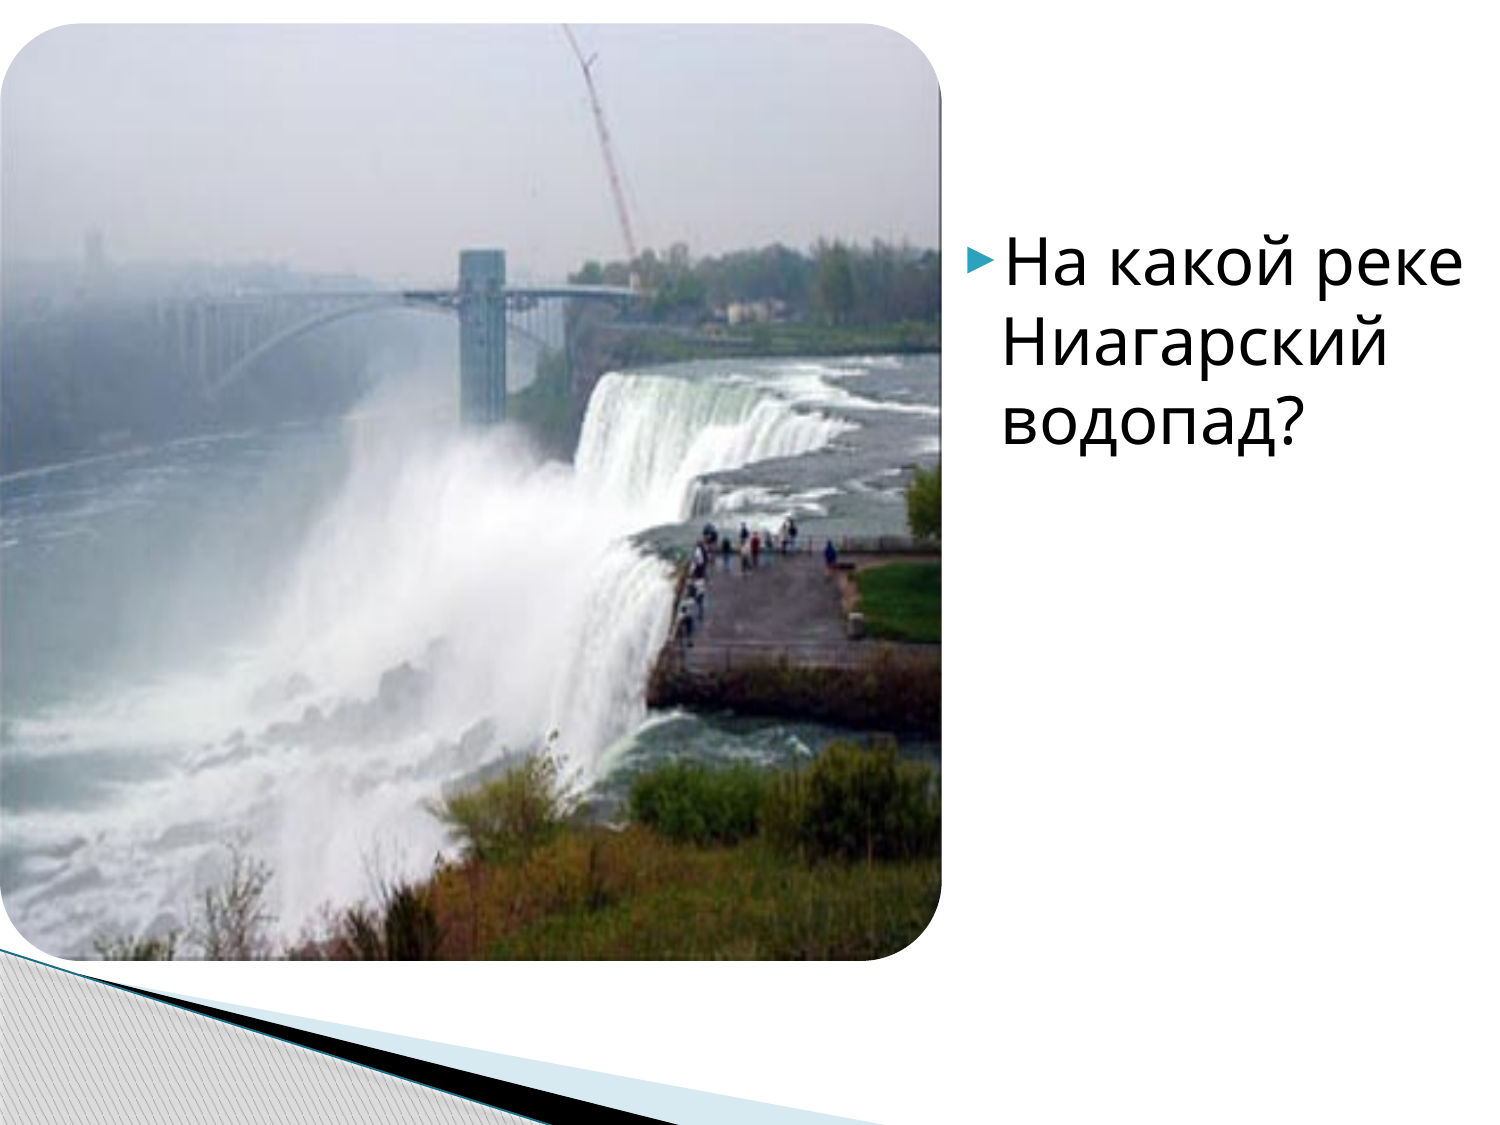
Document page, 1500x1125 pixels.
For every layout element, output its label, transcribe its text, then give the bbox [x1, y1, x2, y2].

picture [0, 23, 942, 962]
text_box На какой реке Ниагарский водопад? [946, 210, 1500, 832]
